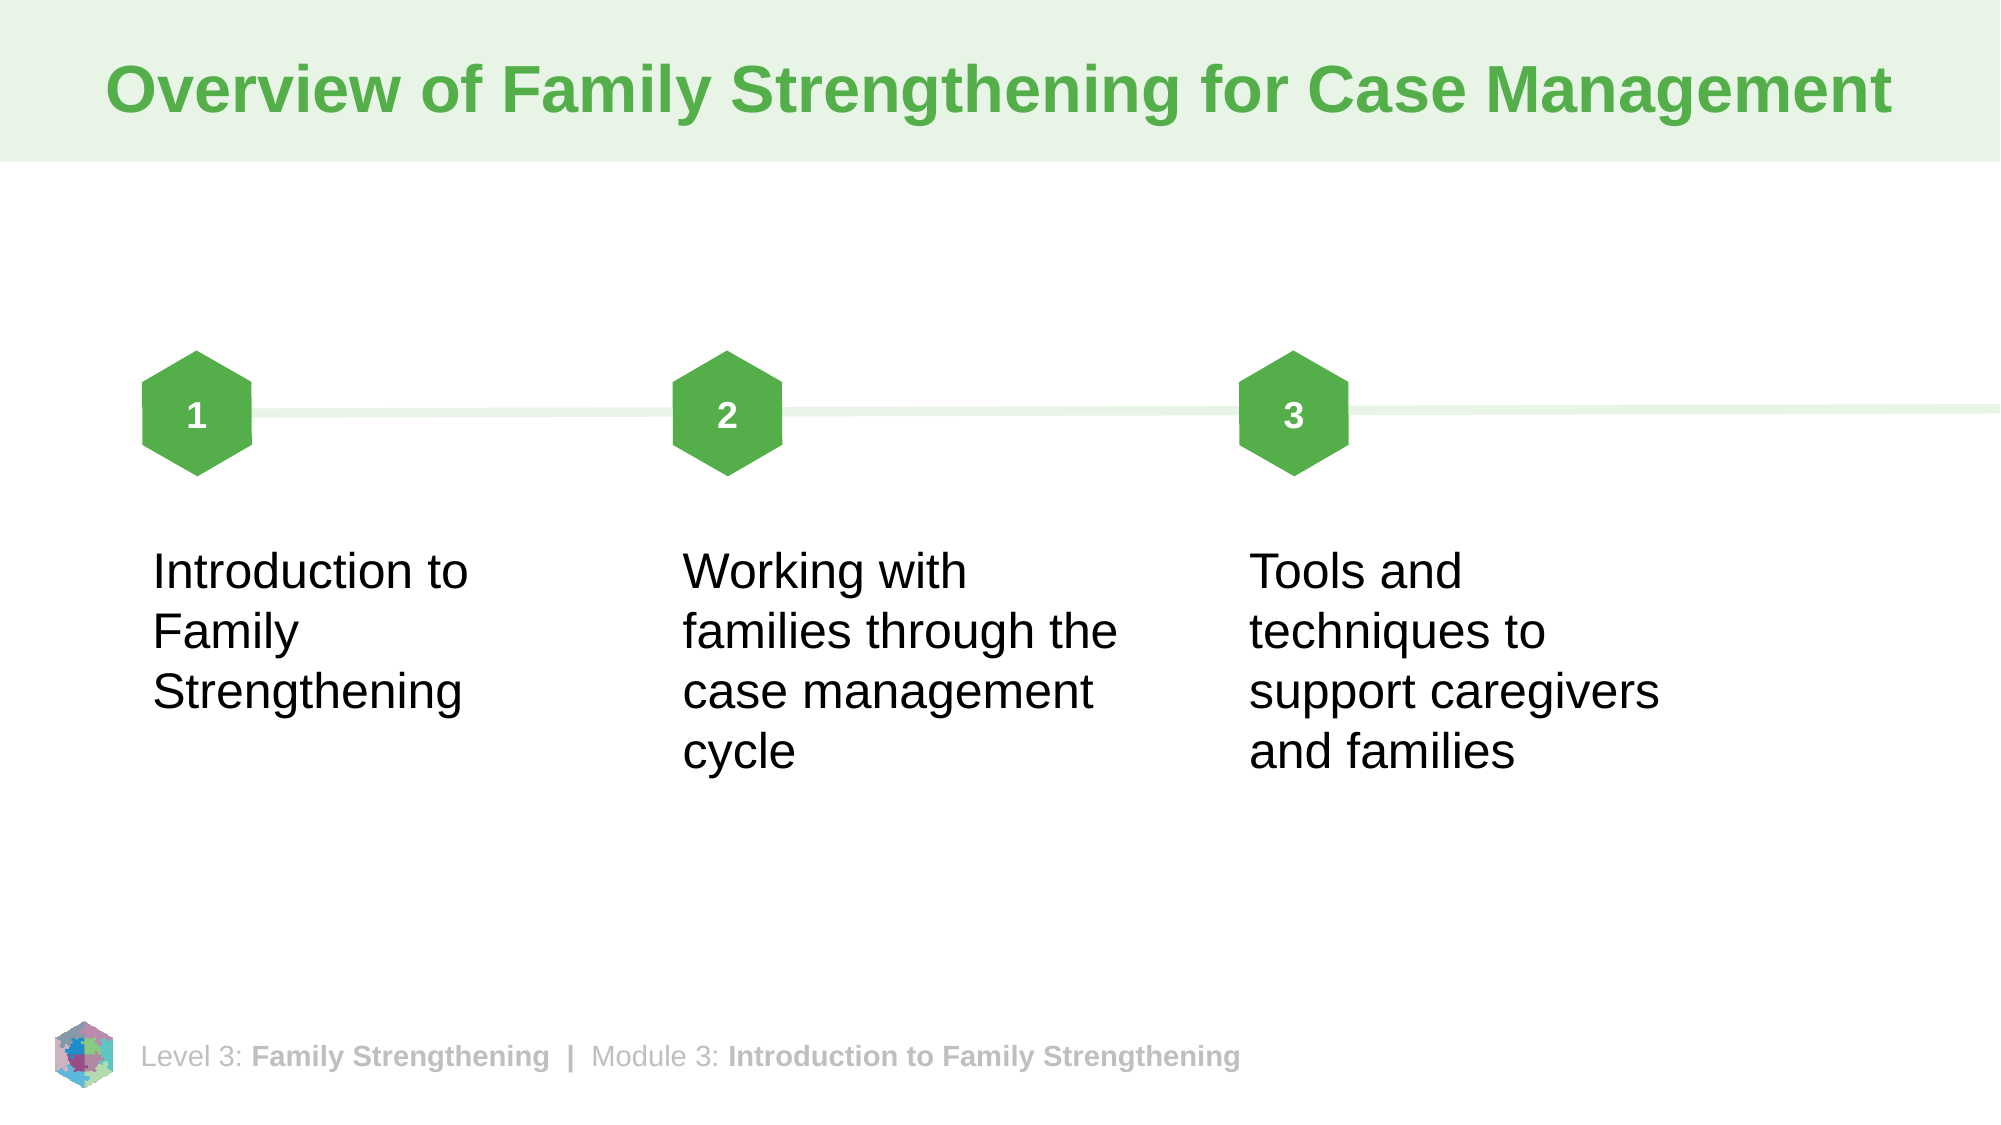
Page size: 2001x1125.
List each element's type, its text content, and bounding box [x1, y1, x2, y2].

text_box Introduction to Family Strengthening [137, 531, 556, 726]
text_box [133, 358, 261, 468]
picture [55, 1021, 113, 1088]
text_box Tools and techniques to support caregivers and families [1234, 531, 1702, 786]
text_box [664, 358, 791, 468]
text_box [1230, 358, 1357, 468]
title Overview of Family Strengthening for Case Management [68, 19, 1932, 163]
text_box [261, 408, 664, 414]
text_box Working with families through the case management cycle [668, 531, 1136, 786]
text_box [791, 408, 1230, 414]
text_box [1357, 408, 2000, 414]
